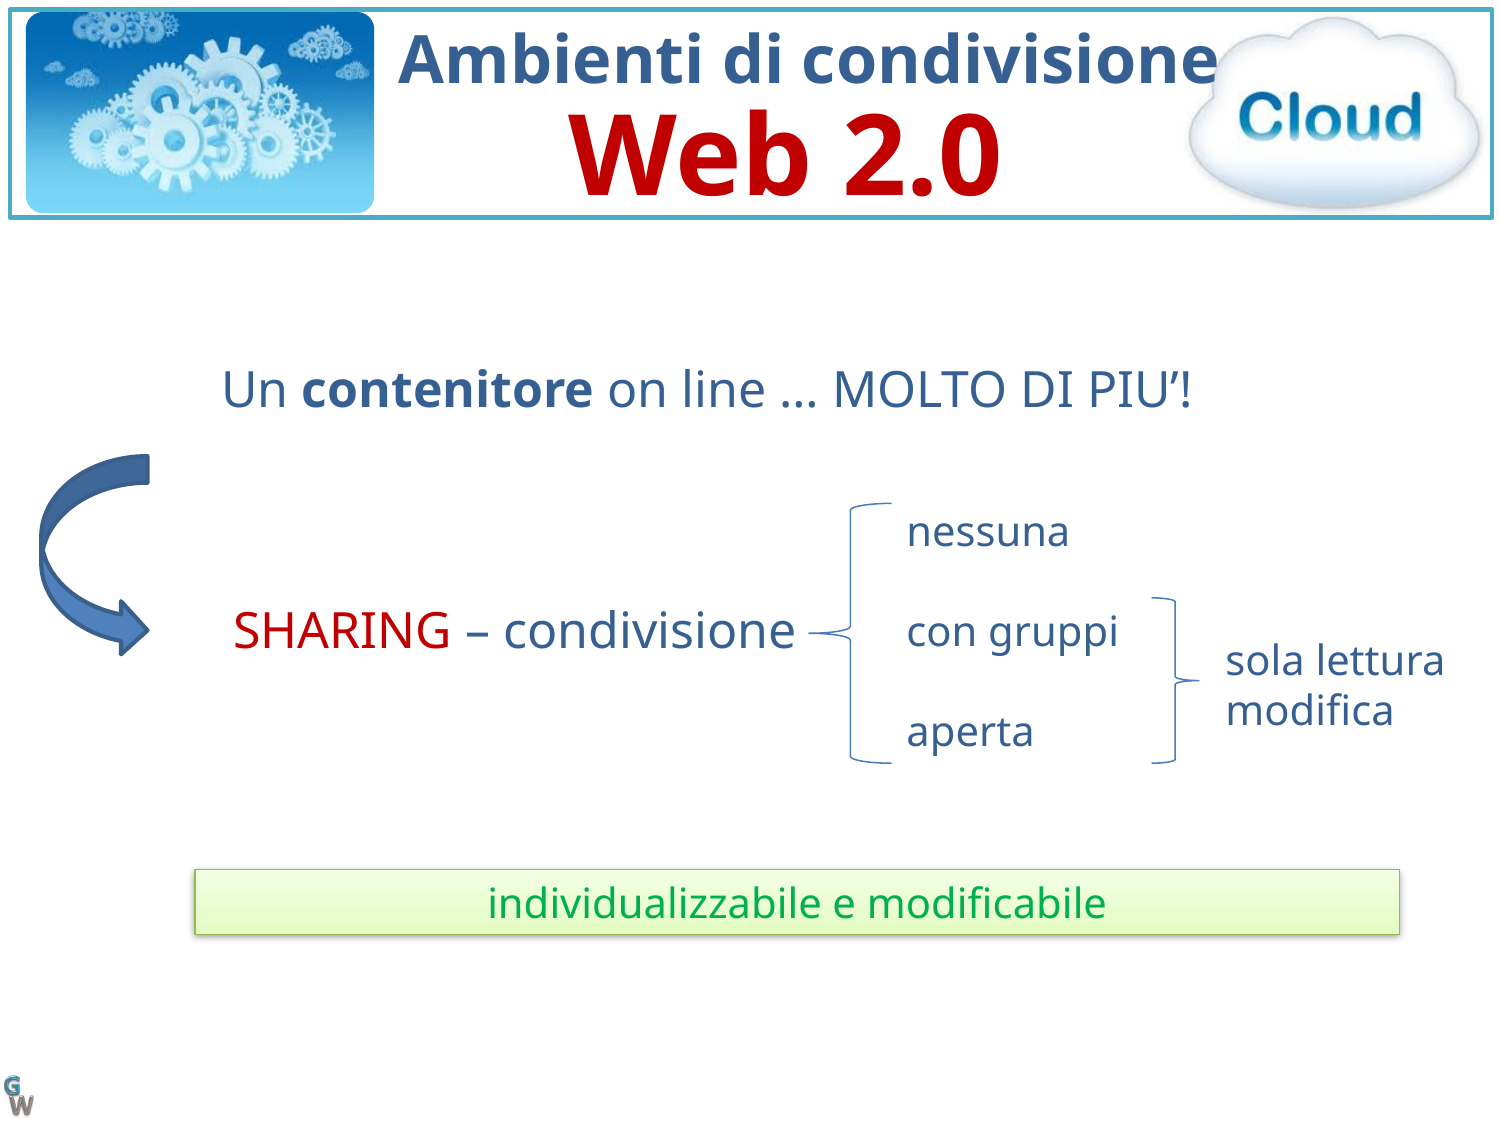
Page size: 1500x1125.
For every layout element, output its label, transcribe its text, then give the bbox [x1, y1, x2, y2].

text_box [808, 502, 892, 764]
text_box nessuna con gruppi aperta [891, 497, 1365, 762]
text_box [8, 7, 1179, 220]
text_box individualizzabile e modificabile [194, 869, 1400, 935]
text_box Un contenitore on line … MOLTO DI PIU’! [206, 349, 1412, 425]
text_box [1486, 7, 1494, 220]
text_box SHARING – condivisione [218, 591, 849, 667]
text_box [1151, 597, 1200, 764]
picture [25, 11, 375, 214]
picture [0, 1058, 55, 1125]
picture [1177, 9, 1489, 218]
text_box [39, 454, 150, 657]
text_box sola lettura modifica [1210, 626, 1500, 742]
text_box Web 2.0 [553, 220, 1019, 226]
